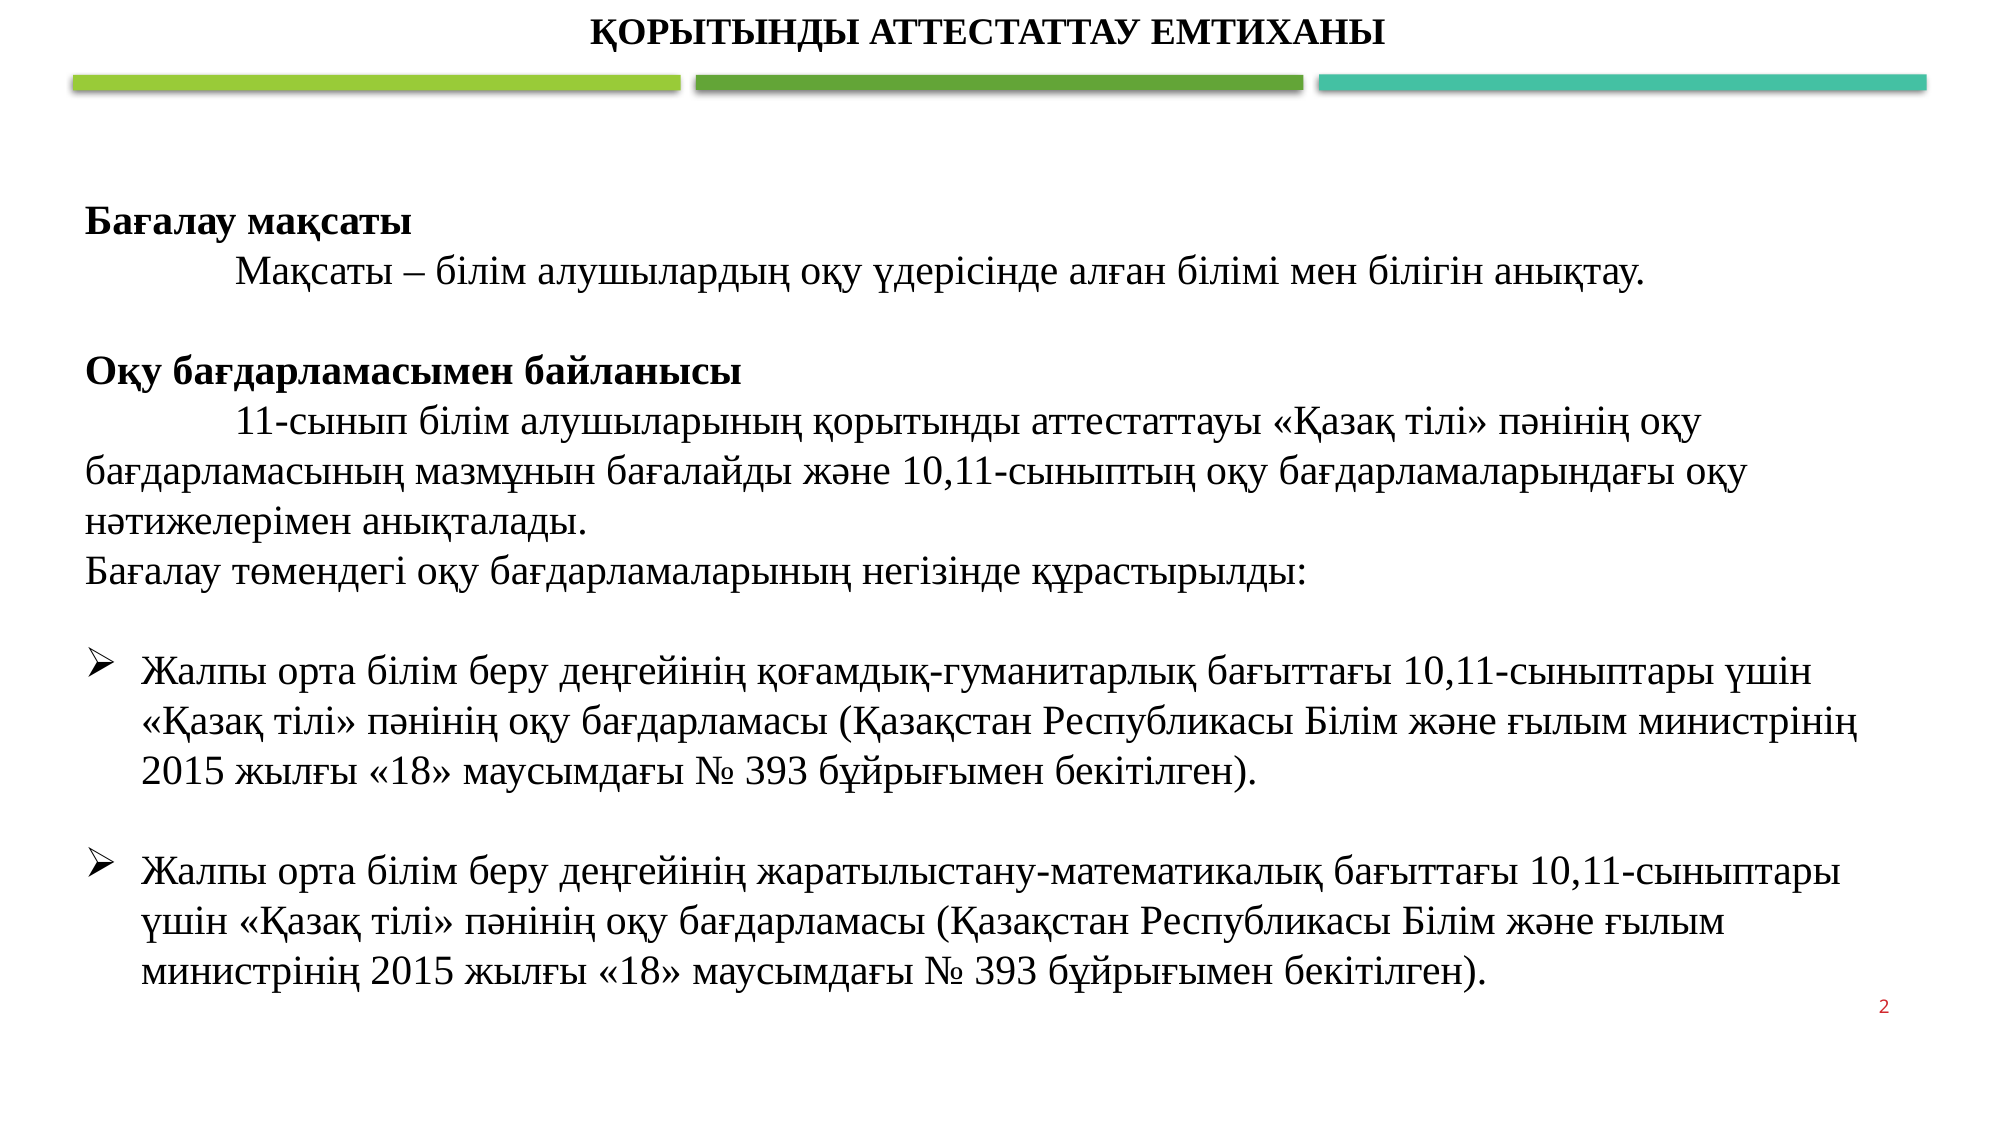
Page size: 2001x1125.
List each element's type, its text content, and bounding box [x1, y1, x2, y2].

title ВИДЫ ВНЕШНЕГО СУММАТИВНОГО ОЦЕНИВАНИЯ В 2015-2016 УЧЕБНОМ ГОДУ [0, 84, 1959, 171]
text_box Бағалау мақсаты Мақсаты – білім алушылардың оқу үдерісінде алған білімі мен білігін анықтау. Оқу бағдарламасымен байланысы 11-сынып білім алушыларының қорытынды аттестаттауы «Қазақ тілі» пәнінің оқу бағдарламасының мазмұнын бағалайды және 10,11-сыныптың оқу бағдарламаларындағы оқу нәтижелерімен анықталады. Бағалау төмендегі оқу бағдарламаларының негізінде құрастырылды: Жалпы орта білім беру деңгейінің қоғамдық-гуманитарлық бағыттағы 10,11-сыныптары үшін «Қазақ тілі» пәнінің оқу бағдарламасы (Қазақстан Республикасы Білім және ғылым министрінің 2015 жылғы «18» маусымдағы № 393 бұйрығымен бекітілген). Жалпы орта білім беру деңгейінің жаратылыстану-математикалық бағыттағы 10,11-сыныптары үшін «Қазақ тілі» пәнінің оқу бағдарламасы (Қазақстан Республикасы Білім және ғылым министрінің 2015 жылғы «18» маусымдағы № 393 бұйрығымен бекітілген). [70, 185, 1910, 1091]
text_box ҚОРЫТЫНДЫ АТТЕСТАТТАУ ЕМТИХАНЫ [575, 0, 1420, 60]
